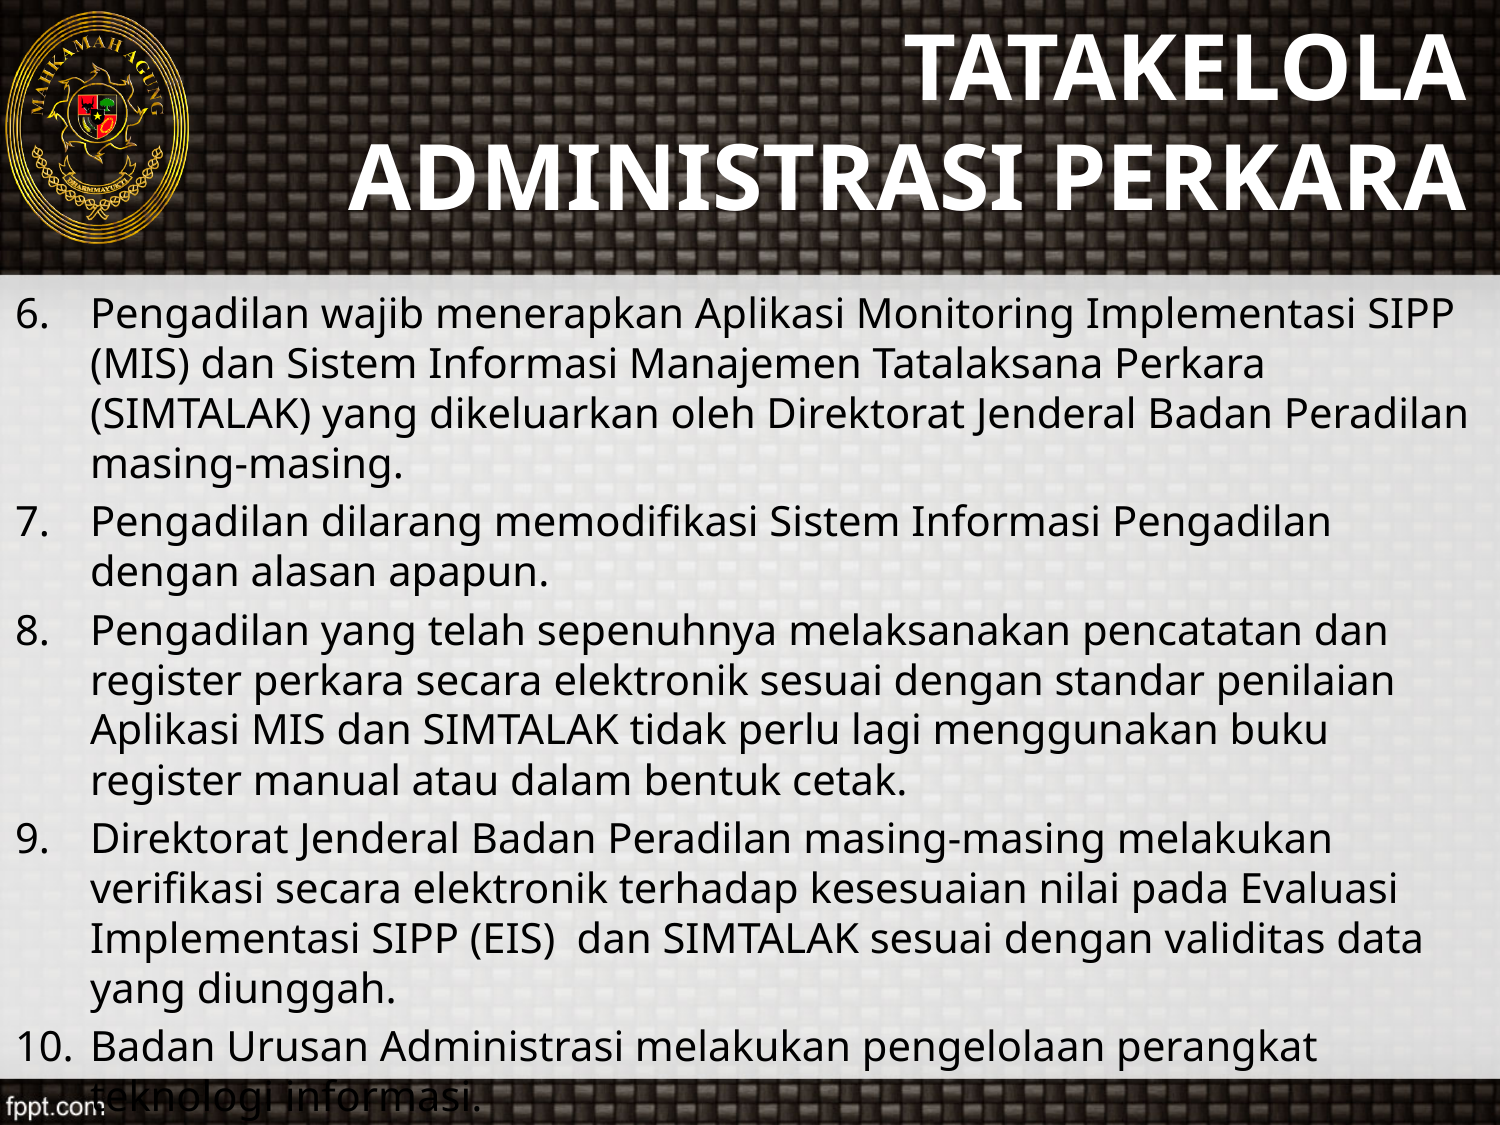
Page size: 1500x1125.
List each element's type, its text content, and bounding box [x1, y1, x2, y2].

picture [0, 1071, 1500, 1125]
title TATAKELOLA ADMINISTRASI PERKARA [193, 54, 1483, 184]
picture [0, 0, 1500, 278]
list Pengadilan wajib menerapkan Aplikasi Monitoring Implementasi SIPP (MIS) dan Sistem Informasi Manajemen Tatalaksana Perkara (SIMTALAK) yang dikeluarkan oleh Direktorat Jenderal Badan Peradilan masing-masing. Pengadilan dilarang memodifikasi Sistem Informasi Pengadilan dengan alasan apapun. Pengadilan yang telah sepenuhnya melaksanakan pencatatan dan register perkara secara elektronik sesuai dengan standar penilaian Aplikasi MIS dan SIMTALAK tidak perlu lagi menggunakan buku register manual atau dalam bentuk cetak. Direktorat Jenderal Badan Peradilan masing-masing melakukan verifikasi secara elektronik terhadap kesesuaian nilai pada Evaluasi Implementasi SIPP (EIS) dan SIMTALAK sesuai dengan validitas data yang diunggah. Badan Urusan Administrasi melakukan pengelolaan perangkat teknologi informasi. [0, 278, 1500, 1071]
